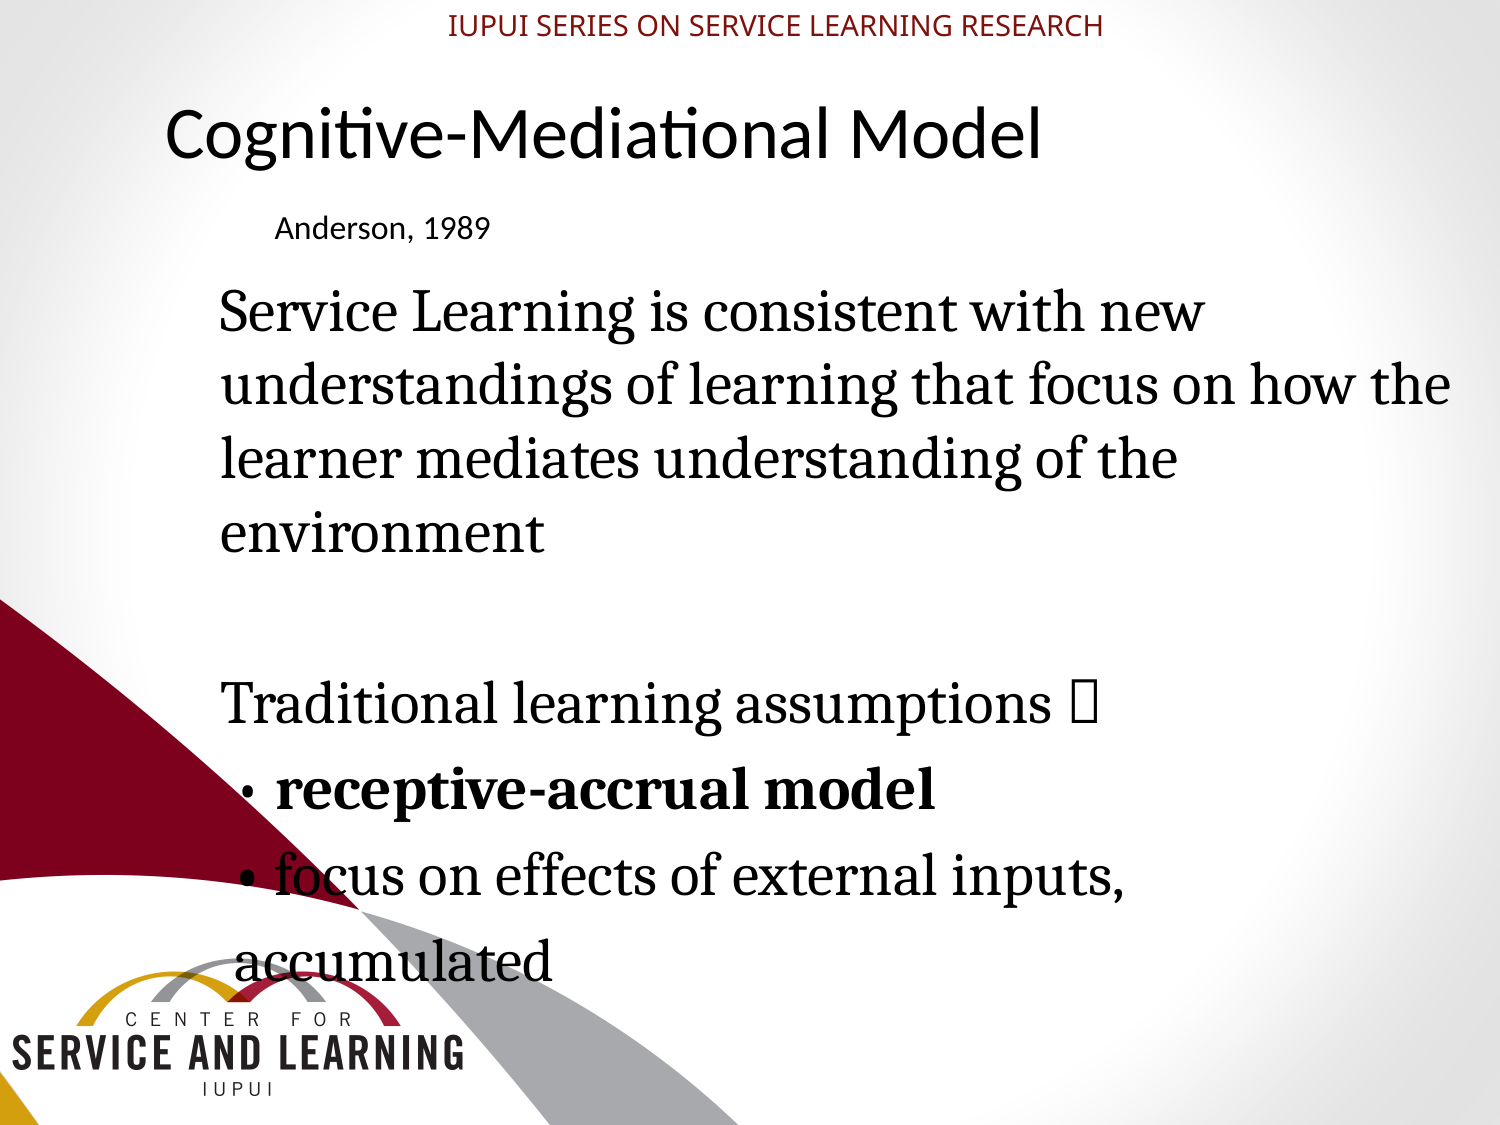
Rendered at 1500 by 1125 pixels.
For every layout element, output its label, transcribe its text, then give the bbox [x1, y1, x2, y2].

title Cognitive-Mediational Model Anderson, 1989 [150, 75, 1500, 262]
picture [0, 0, 1500, 1125]
list Service Learning is consistent with new understandings of learning that focus on how the learner mediates understanding of the environment Traditional learning assumptions  • receptive-accrual model • focus on effects of external inputs, accumulated [150, 262, 1500, 1005]
text_box IUPUI SERIES ON SERVICE LEARNING RESEARCH [381, 0, 1173, 50]
